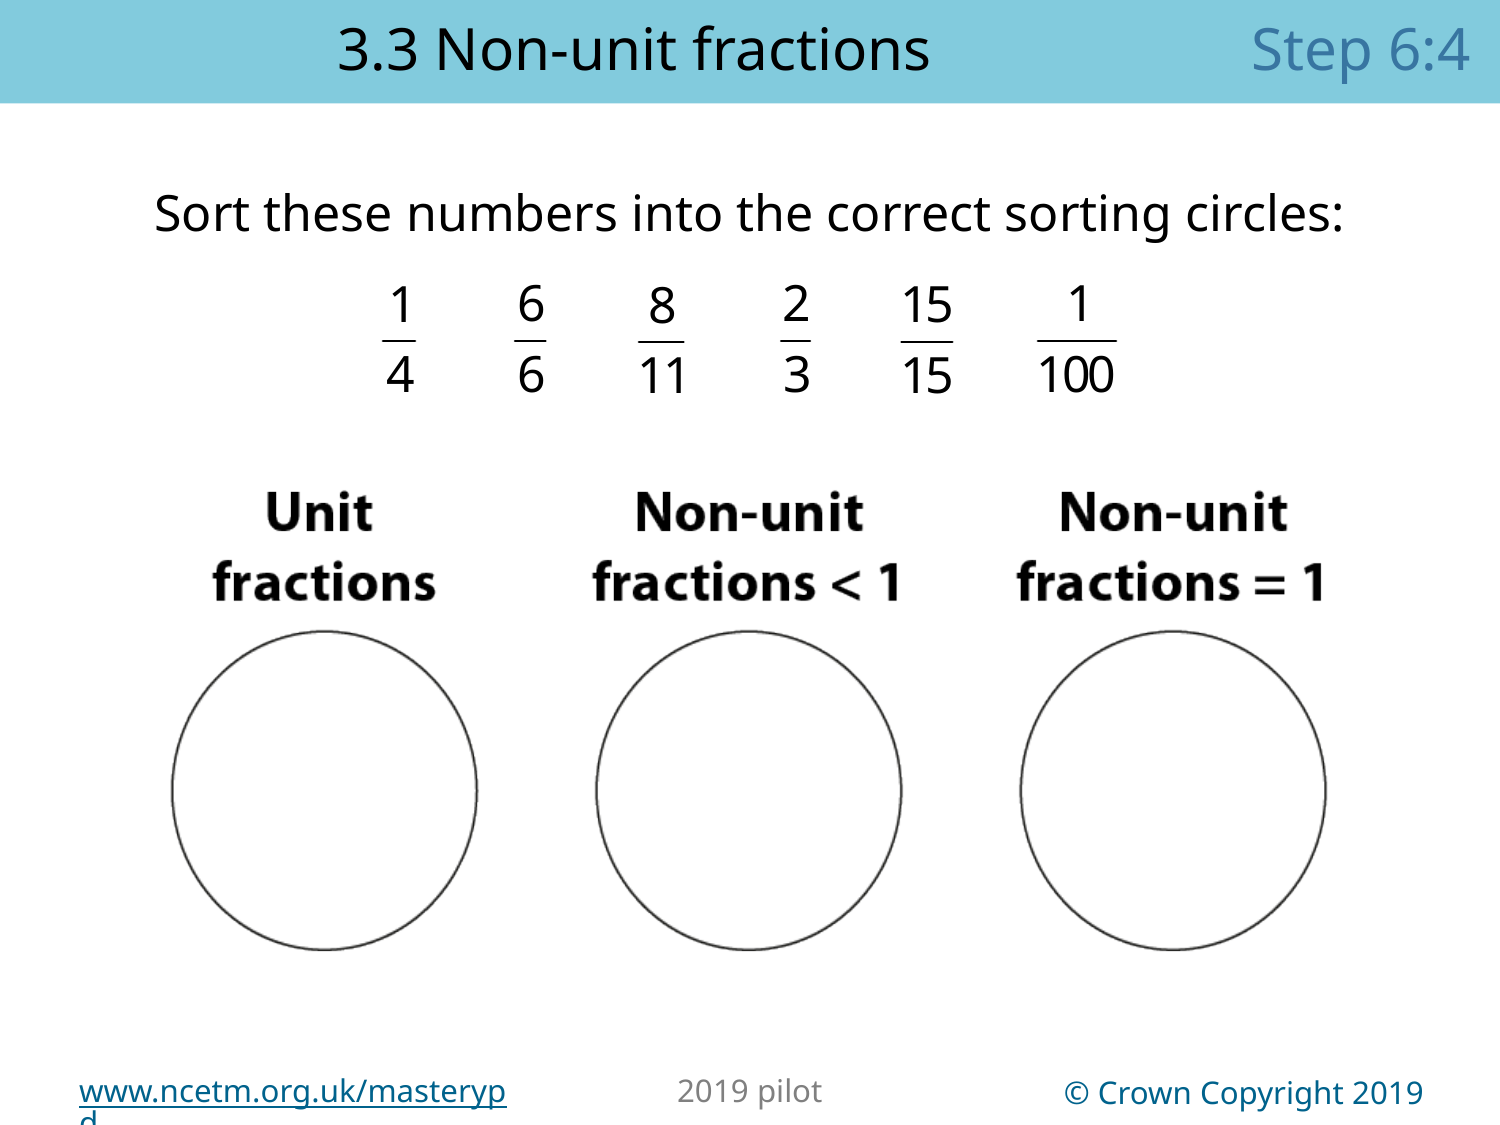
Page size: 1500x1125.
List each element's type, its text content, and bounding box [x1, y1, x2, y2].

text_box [510, 278, 551, 400]
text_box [378, 278, 421, 398]
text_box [897, 279, 958, 401]
list 3.3 Non-unit fractions Step 6:4 [0, 0, 1500, 104]
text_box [634, 279, 689, 399]
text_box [776, 278, 815, 400]
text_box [1033, 278, 1122, 400]
text_box Sort these numbers into the correct sorting circles: [0, 174, 1500, 249]
picture [101, 484, 1399, 988]
